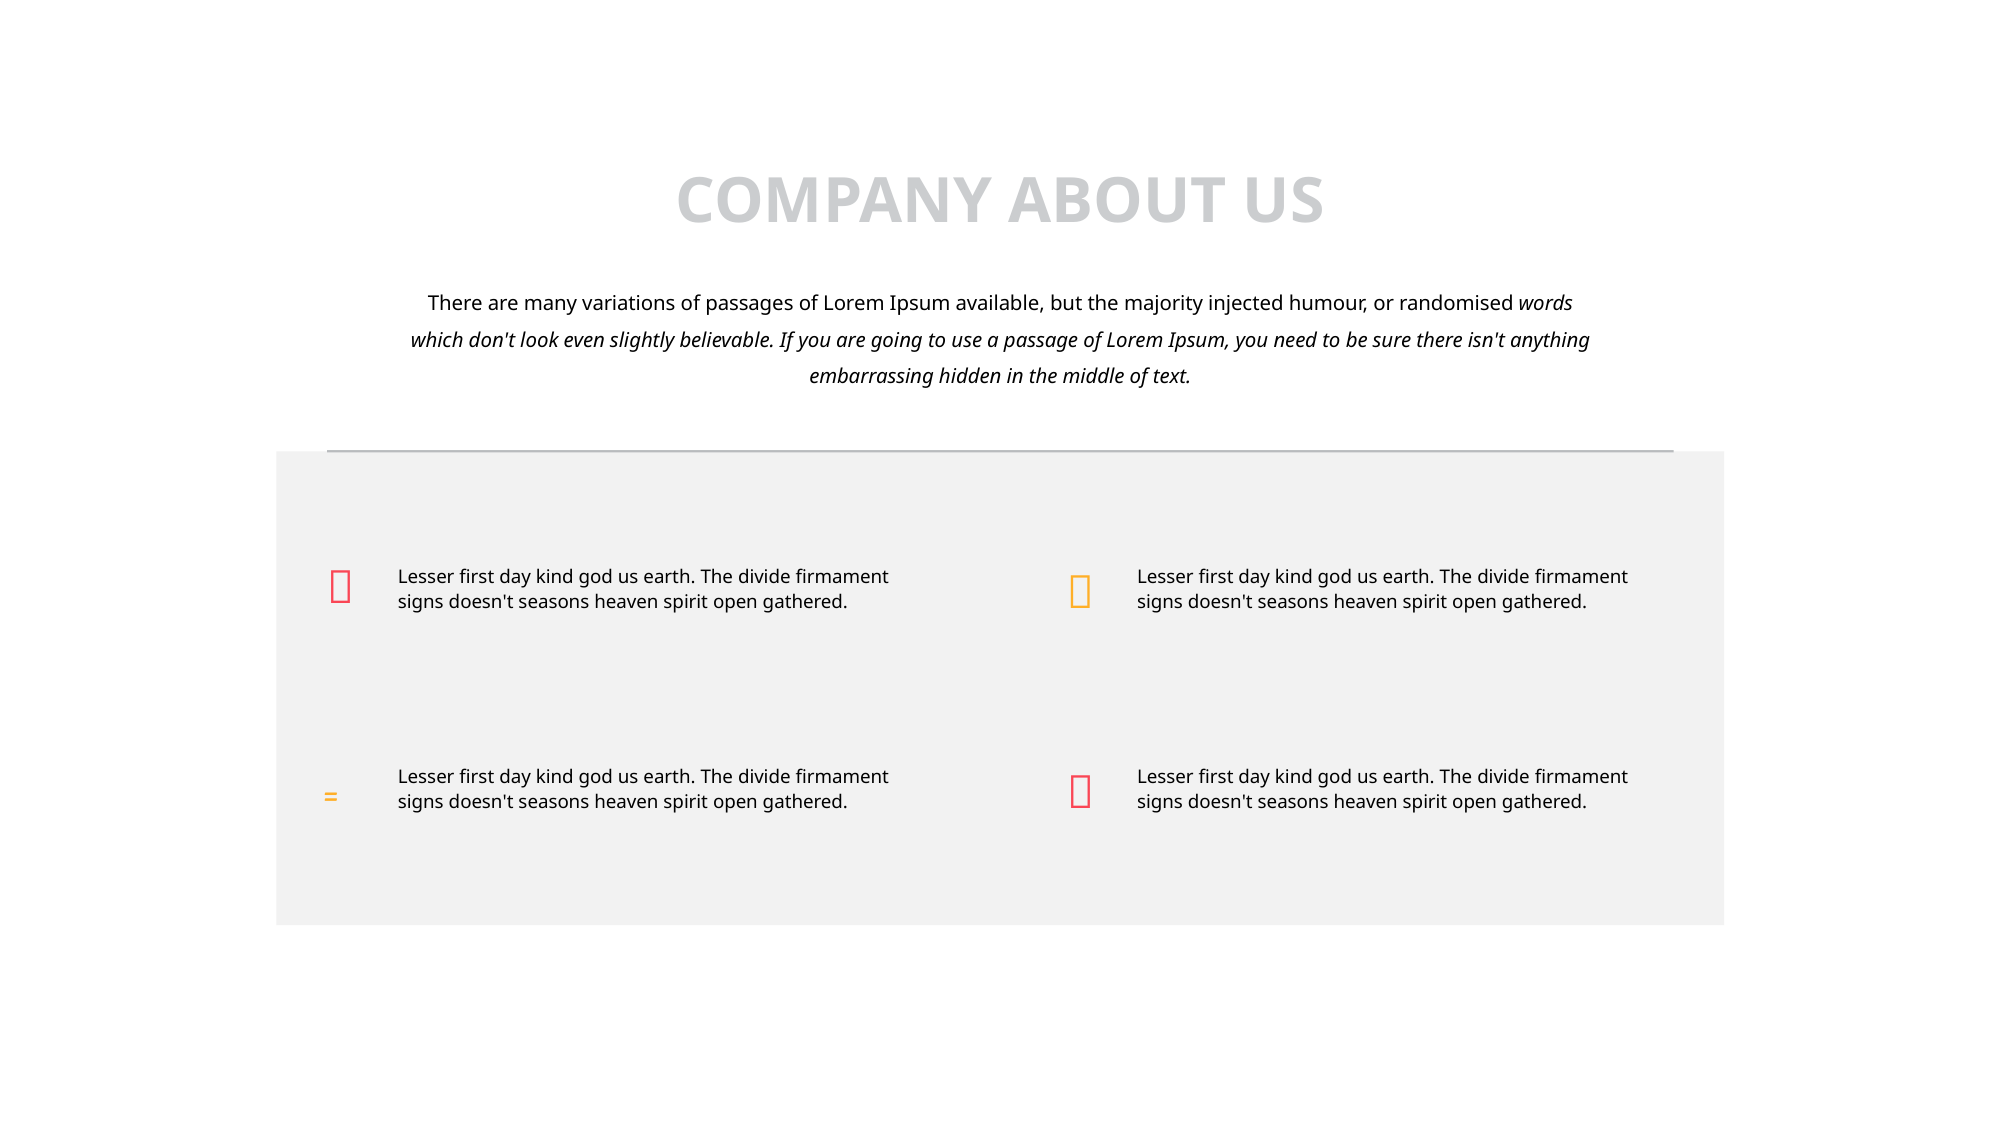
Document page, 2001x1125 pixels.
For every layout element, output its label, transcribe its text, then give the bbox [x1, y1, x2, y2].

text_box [276, 451, 1725, 926]
text_box There are many variations of passages of Lorem Ipsum available, but the majority injected humour, or randomised words which don't look even slightly believable. If you are going to use a passage of Lorem Ipsum, you need to be sure there isn't anything embarrassing hidden in the middle of text. [392, 270, 1609, 396]
text_box COMPANY ABOUT US [660, 152, 1340, 243]
